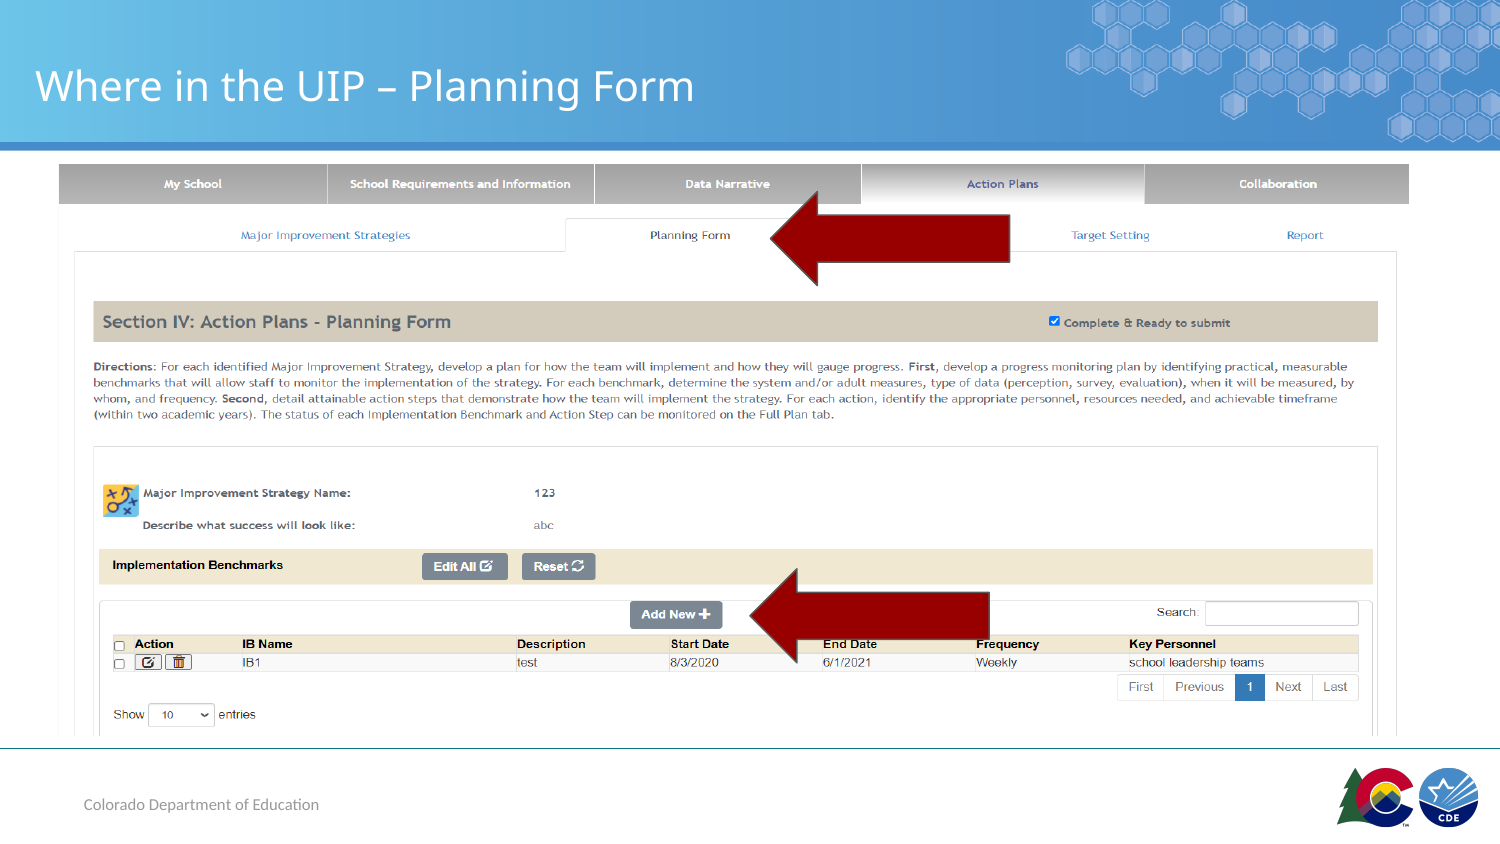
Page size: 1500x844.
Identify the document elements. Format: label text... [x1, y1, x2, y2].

title Where in the UIP – Planning Form [34, 37, 1433, 132]
picture [0, 0, 1500, 151]
picture [58, 163, 1409, 737]
picture [1336, 767, 1479, 828]
